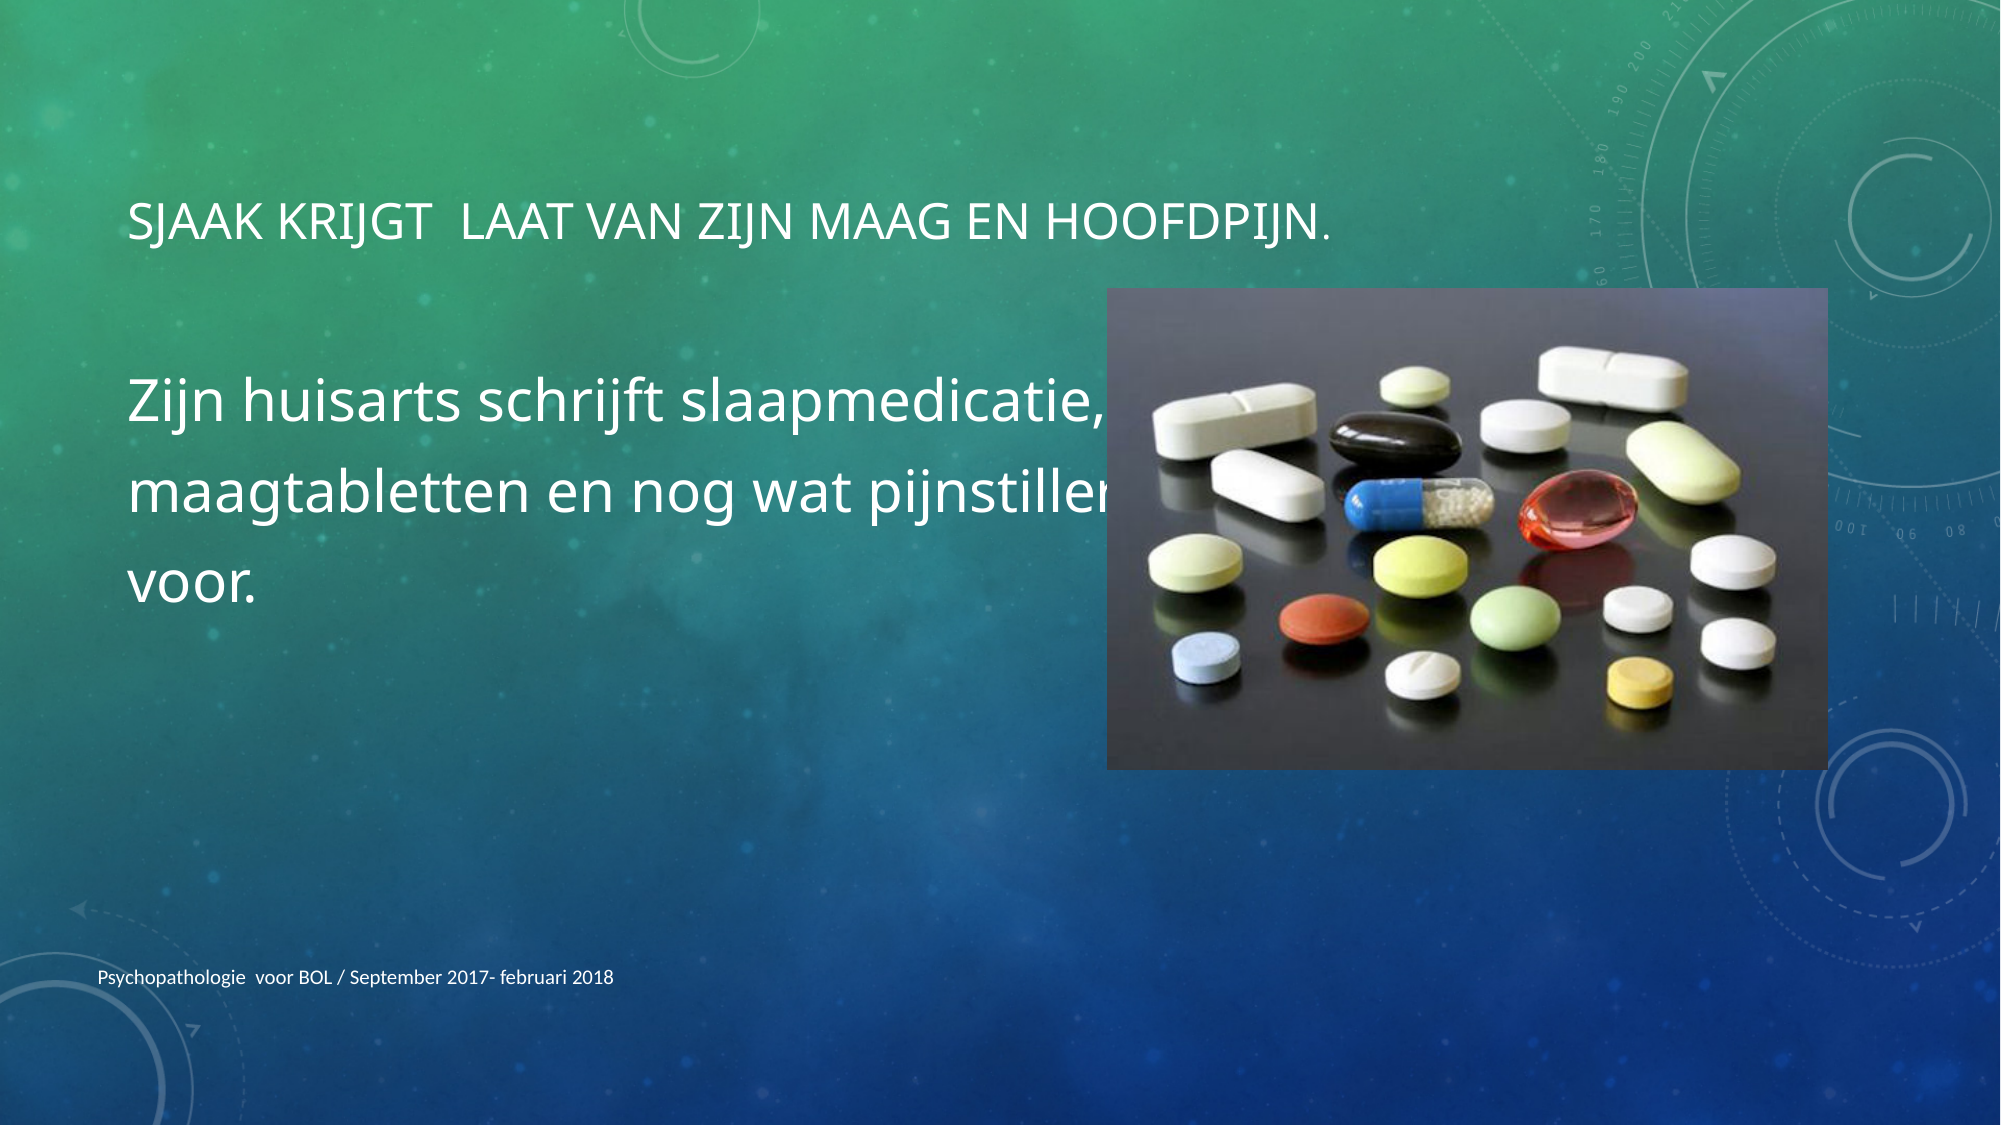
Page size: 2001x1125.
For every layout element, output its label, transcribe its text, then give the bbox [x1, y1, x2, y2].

picture [0, 0, 2001, 1125]
footer Psychopathologie voor BOL / September 2017- februari 2018 [82, 958, 1367, 1021]
title Sjaak krijgt laat van zijn maag en hoofdpijn. [112, 99, 1775, 339]
list Zijn huisarts schrijft slaapmedicatie, maagtabletten en nog wat pijnstillers voor. [112, 351, 1101, 627]
